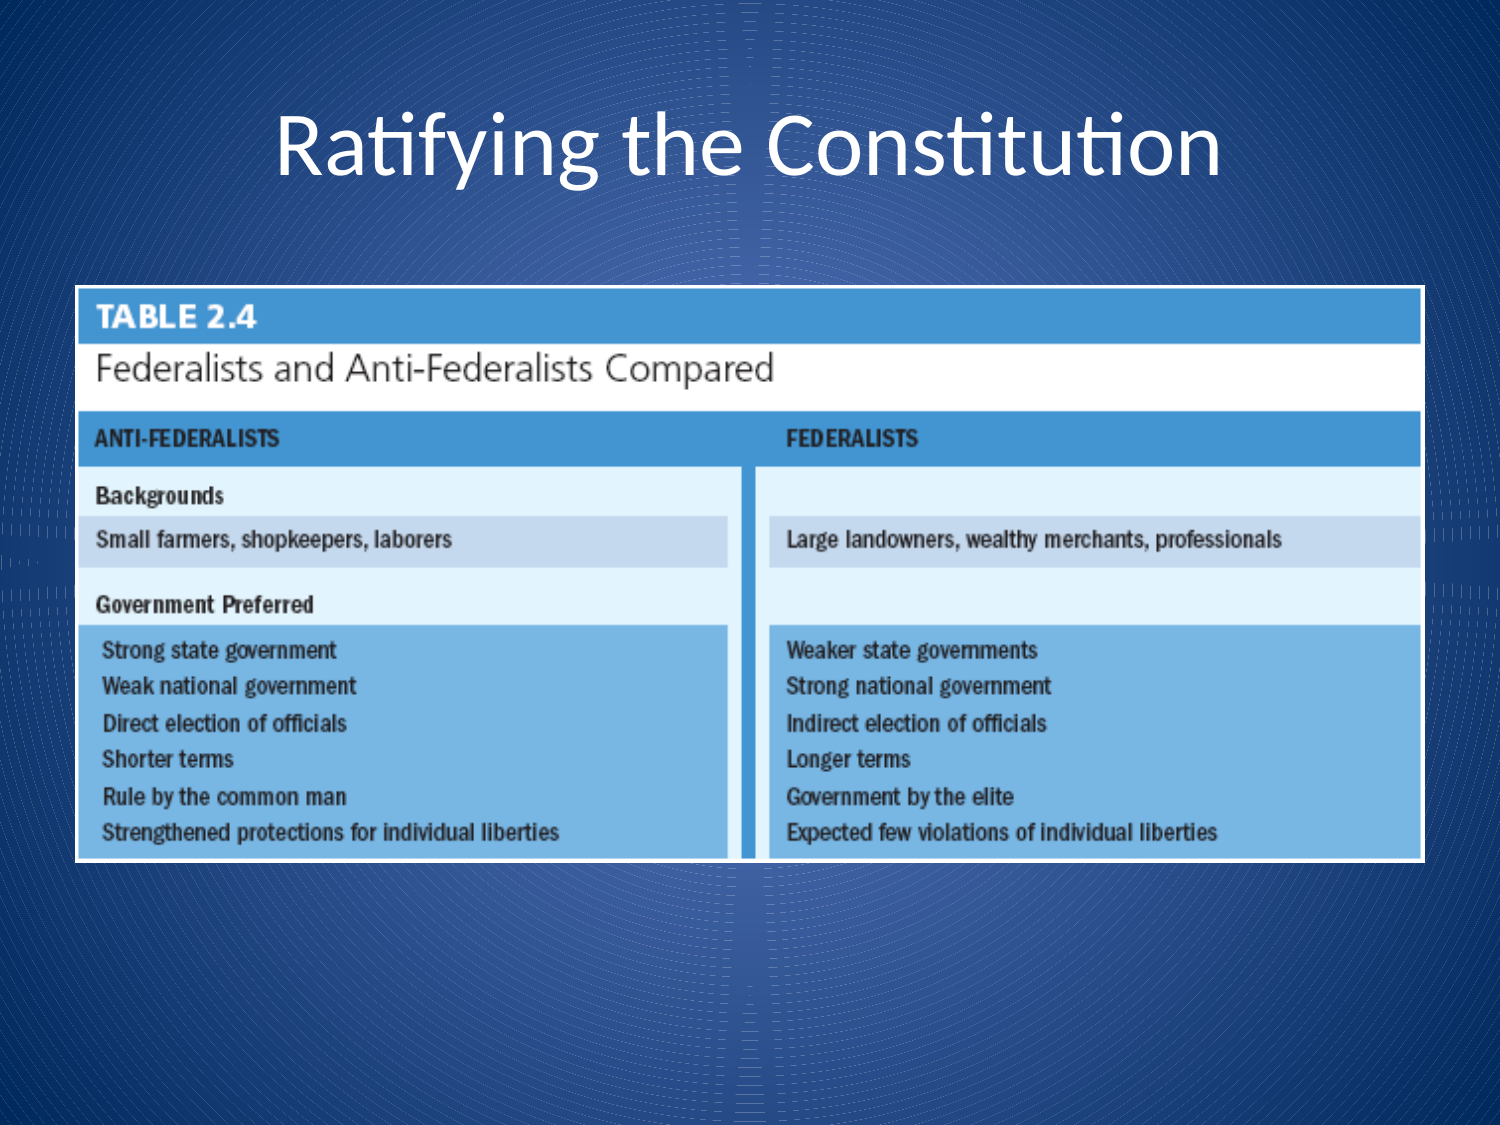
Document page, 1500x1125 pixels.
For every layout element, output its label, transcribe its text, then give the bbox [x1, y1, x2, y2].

title Ratifying the Constitution [75, 45, 1425, 233]
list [74, 285, 1426, 863]
